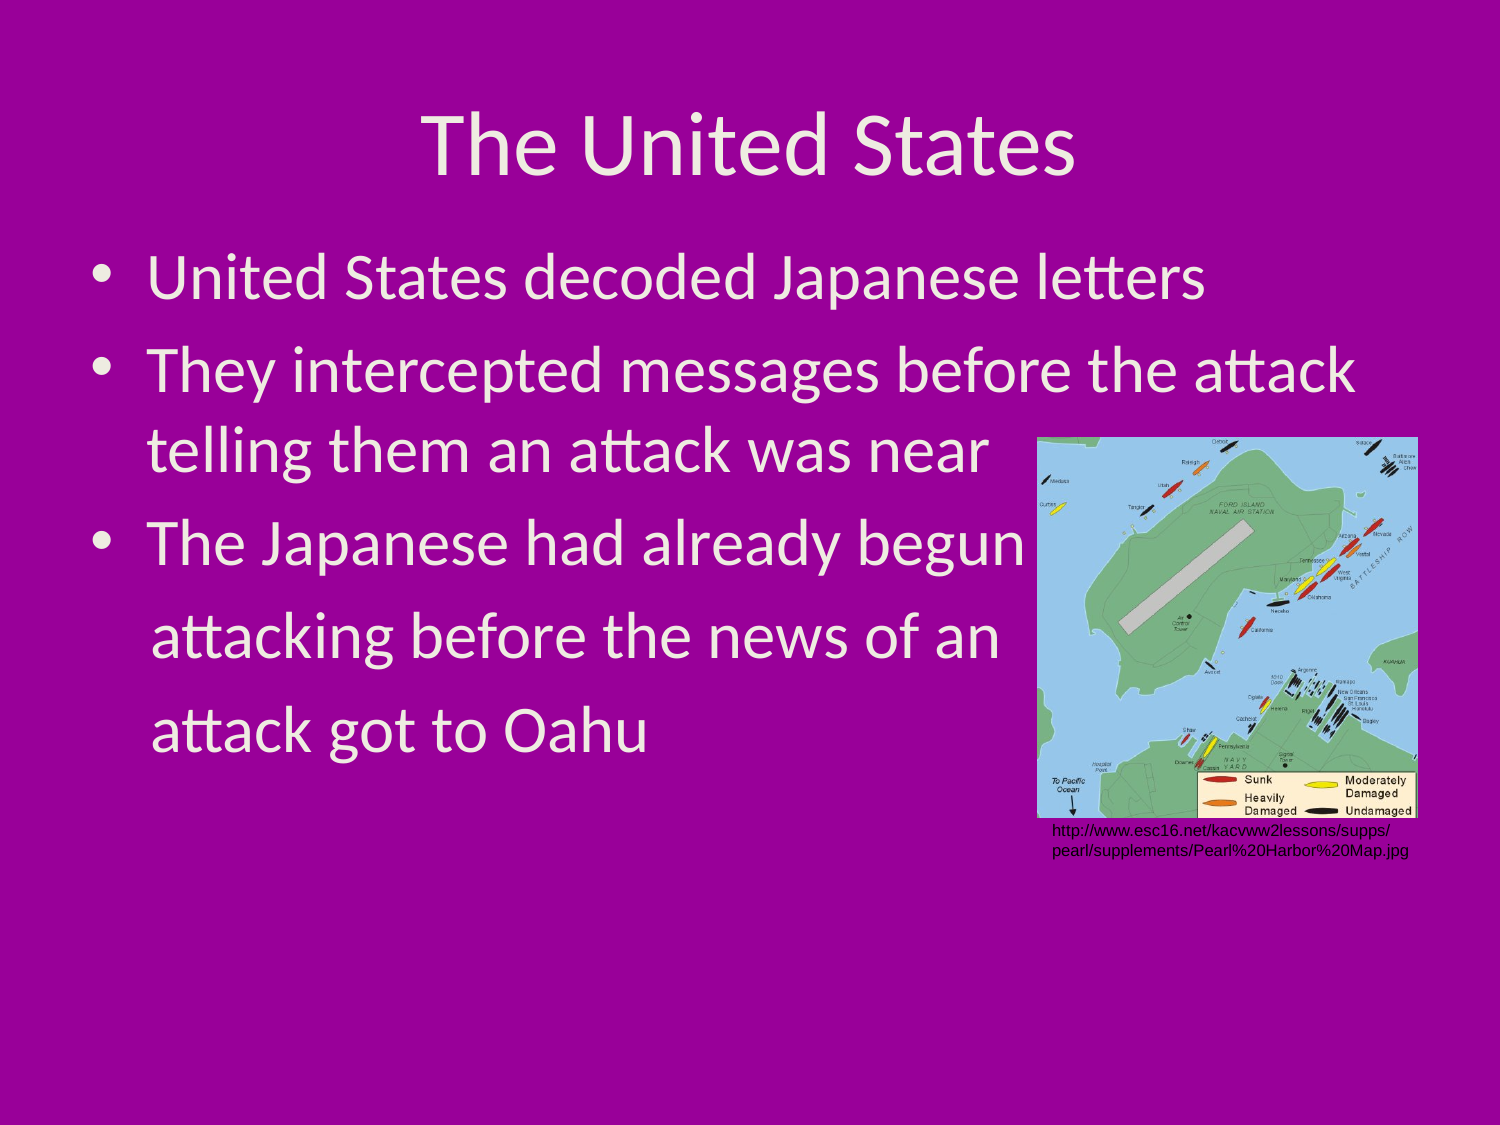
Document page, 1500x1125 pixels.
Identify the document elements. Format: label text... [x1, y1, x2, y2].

title The United States [74, 44, 1426, 224]
list United States decoded Japanese letters They intercepted messages before the attack telling them an attack was near The Japanese had already begun attacking before the news of an attack got to Oahu [74, 224, 1426, 968]
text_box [1037, 437, 1426, 868]
